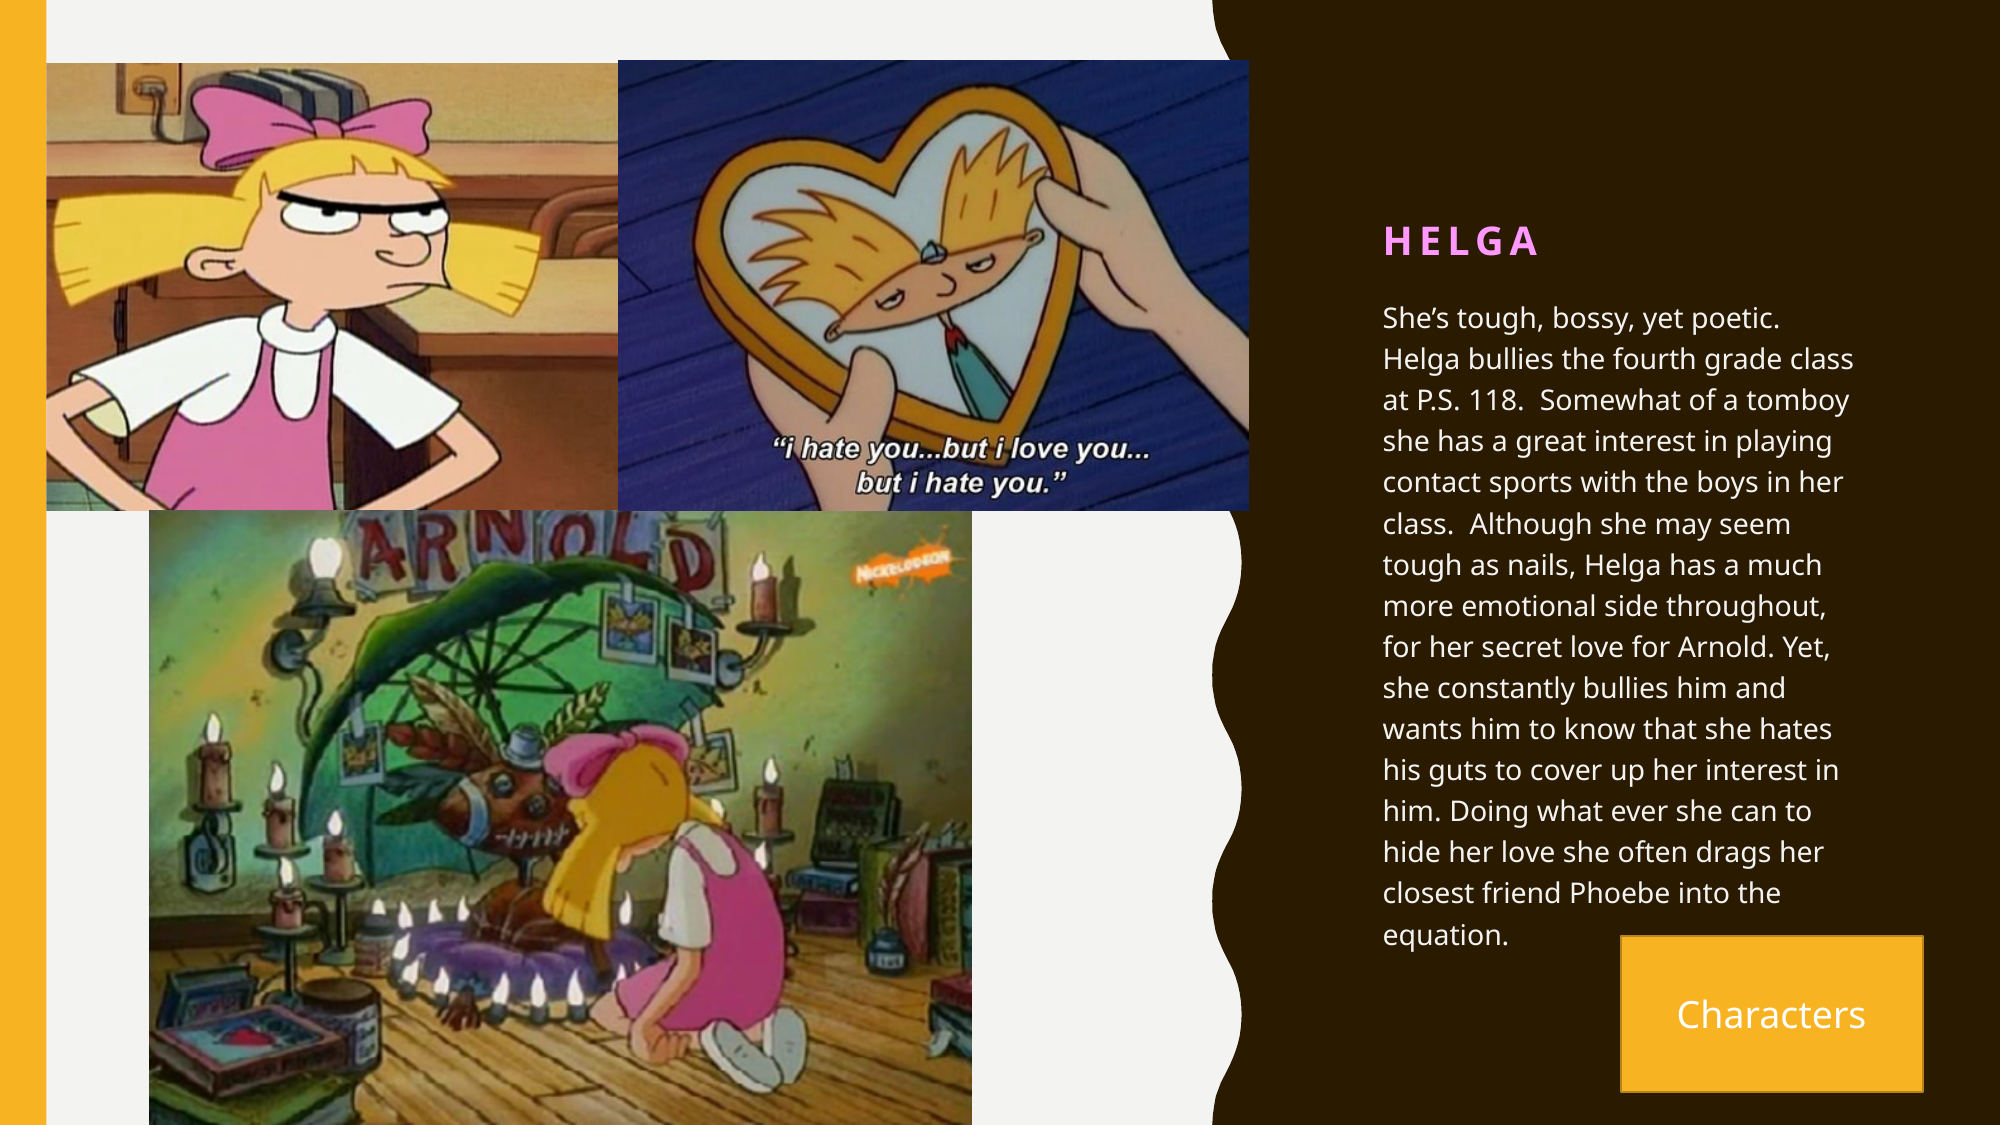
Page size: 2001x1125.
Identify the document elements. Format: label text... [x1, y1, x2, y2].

title HELGA [1367, 75, 1875, 272]
list She’s tough, bossy, yet poetic. Helga bullies the fourth grade class at P.S. 118. Somewhat of a tomboy she has a great interest in playing contact sports with the boys in her class. Although she may seem tough as nails, Helga has a much more emotional side throughout, for her secret love for Arnold. Yet, she constantly bullies him and wants him to know that she hates his guts to cover up her interest in him. Doing what ever she can to hide her love she often drags her closest friend Phoebe into the equation. [1367, 285, 1875, 969]
text_box Characters [1620, 935, 1924, 1093]
picture [46, 60, 1249, 1125]
